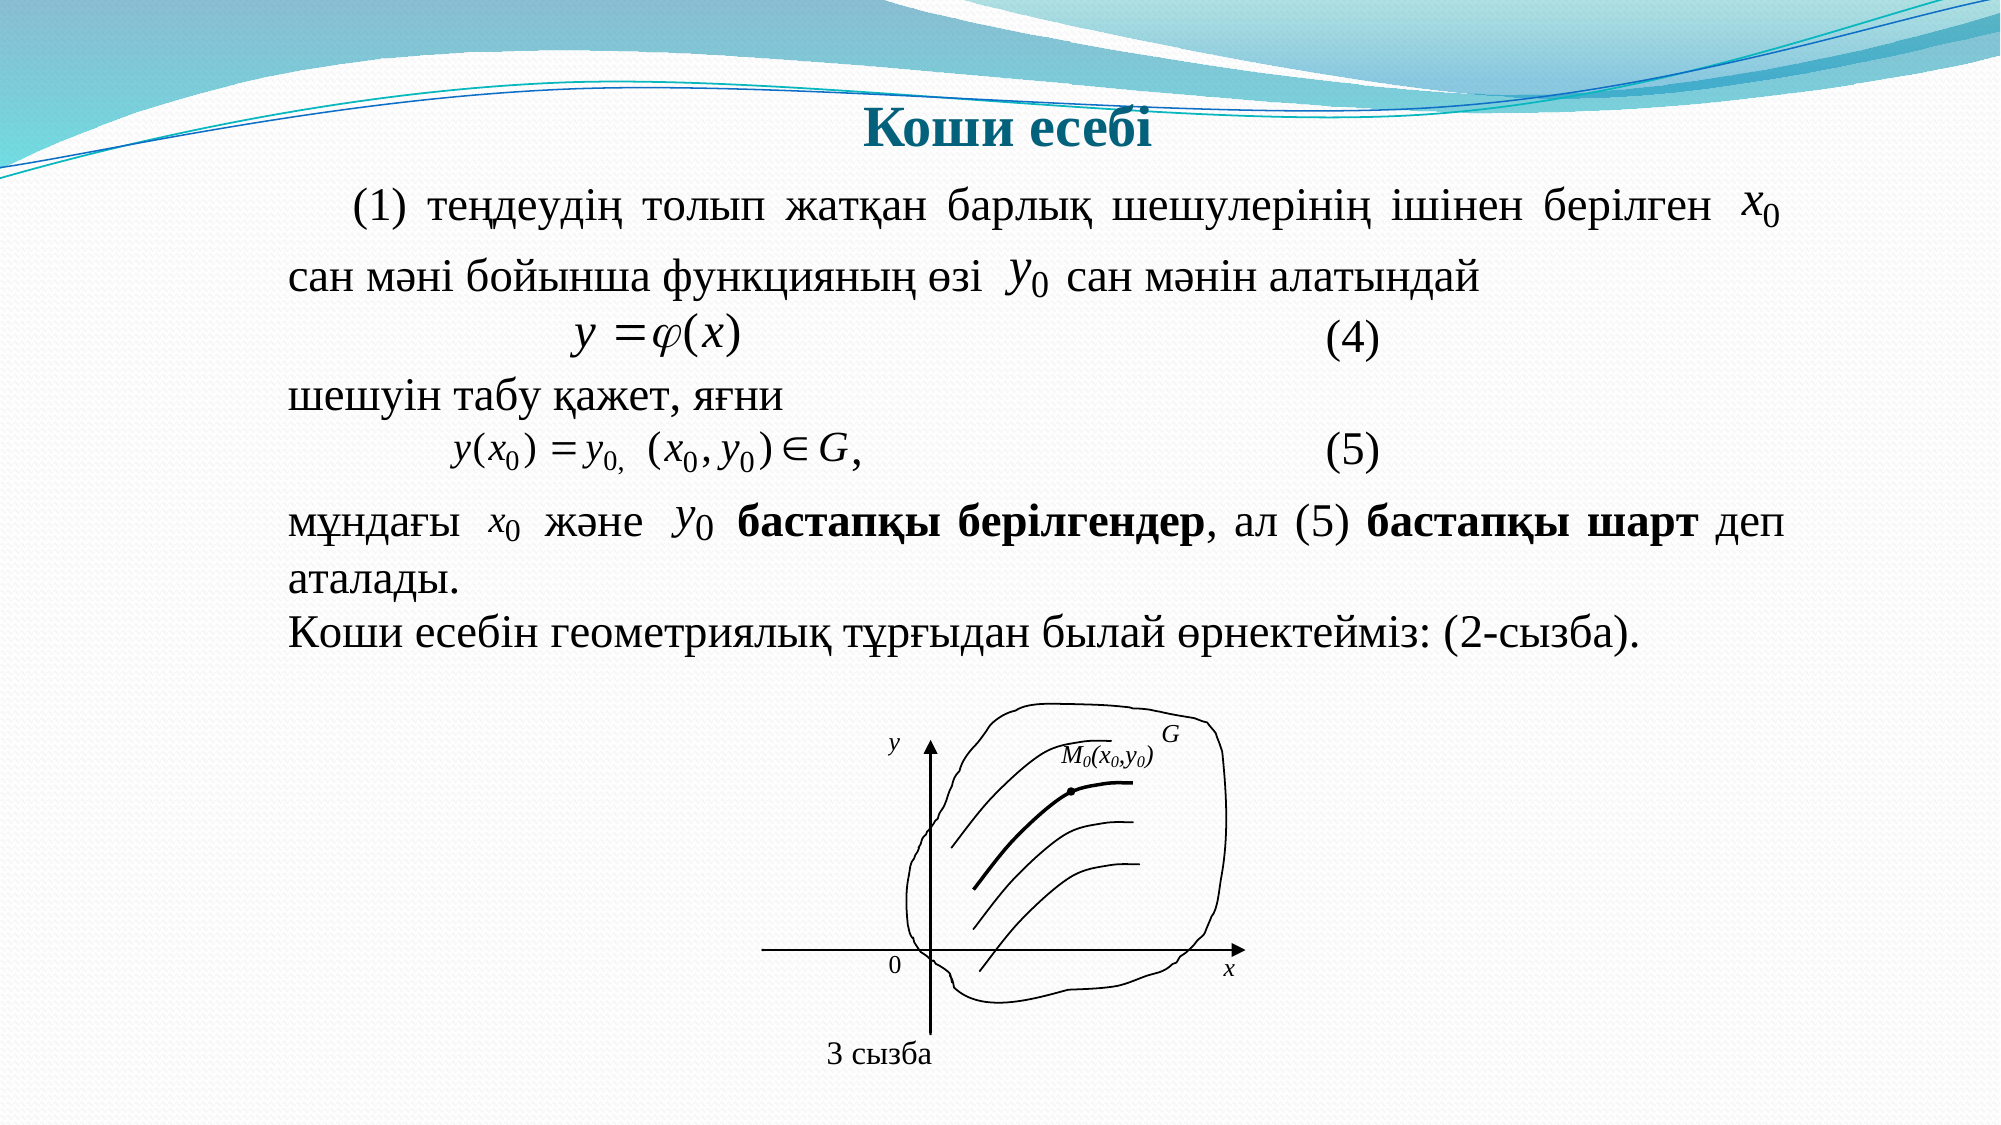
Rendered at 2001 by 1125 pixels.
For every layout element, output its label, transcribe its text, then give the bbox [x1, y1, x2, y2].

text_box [287, 169, 1789, 1125]
title Коши есебі [99, 73, 1917, 158]
